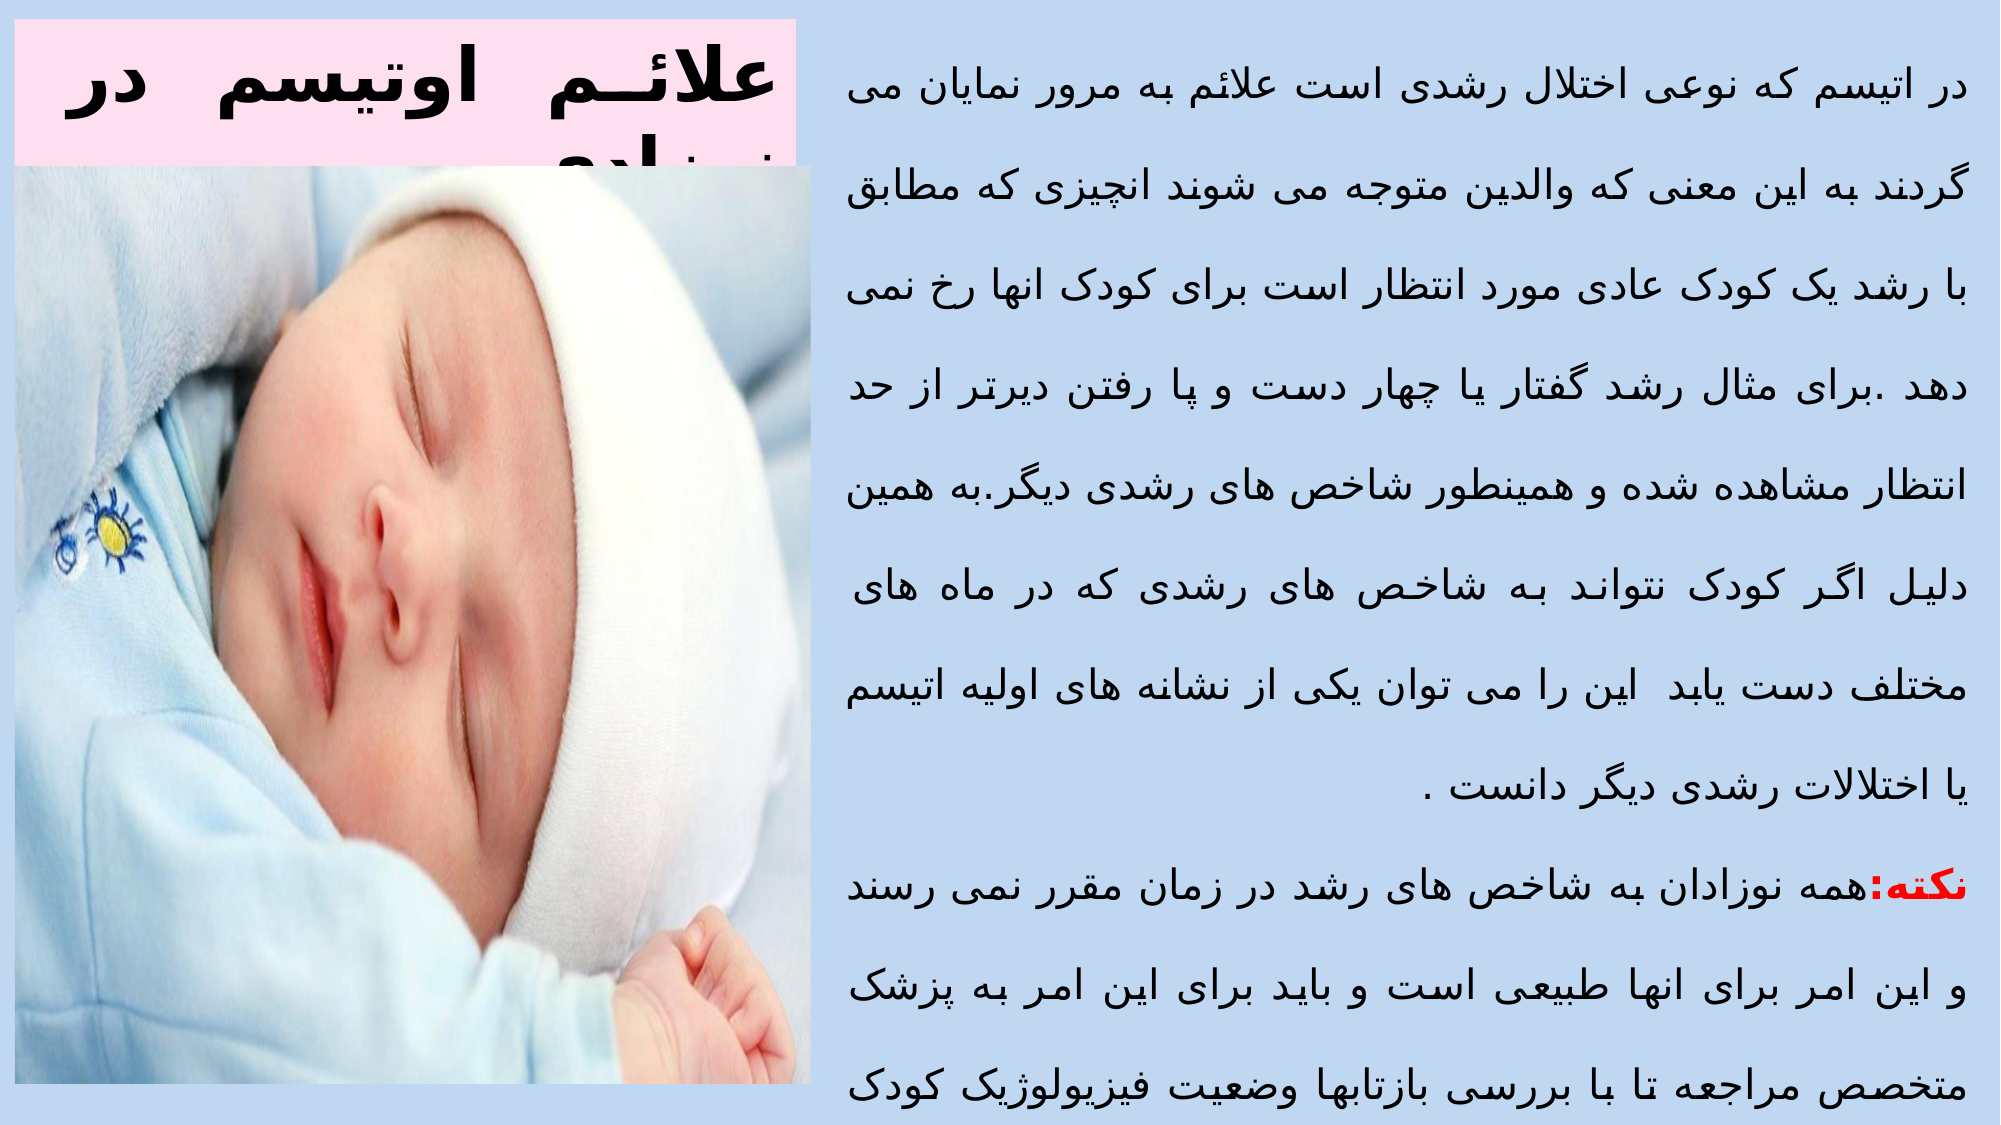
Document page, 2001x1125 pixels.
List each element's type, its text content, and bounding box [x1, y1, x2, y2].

text_box علائم اوتیسم در نوزادی [14, 19, 796, 166]
picture [14, 166, 811, 1084]
text_box در اتیسم که نوعی اختلال رشدی است علائم به مرور نمایان می گردند به این معنی که والدین متوجه می شوند انچیزی که مطابق با رشد یک کودک عادی مورد انتظار است برای کودک انها رخ نمی دهد .برای مثال رشد گفتار یا چهار دست و پا رفتن دیرتر از حد انتظار مشاهده شده و همینطور شاخص های رشدی دیگر.به همین دلیل اگر کودک نتواند به شاخص های رشدی که در ماه های مختلف دست یابد این را می توان یکی از نشانه های اولیه اتیسم یا اختلالات رشدی دیگر دانست . نکته:همه نوزادان به شاخص های رشد در زمان مقرر نمی رسند و این امر برای انها طبیعی است و باید برای این امر به پزشک متخصص مراجعه تا با بررسی بازتابها وضعیت فیزیولوژیک کودک را بررسی کند. [830, 0, 1984, 1125]
